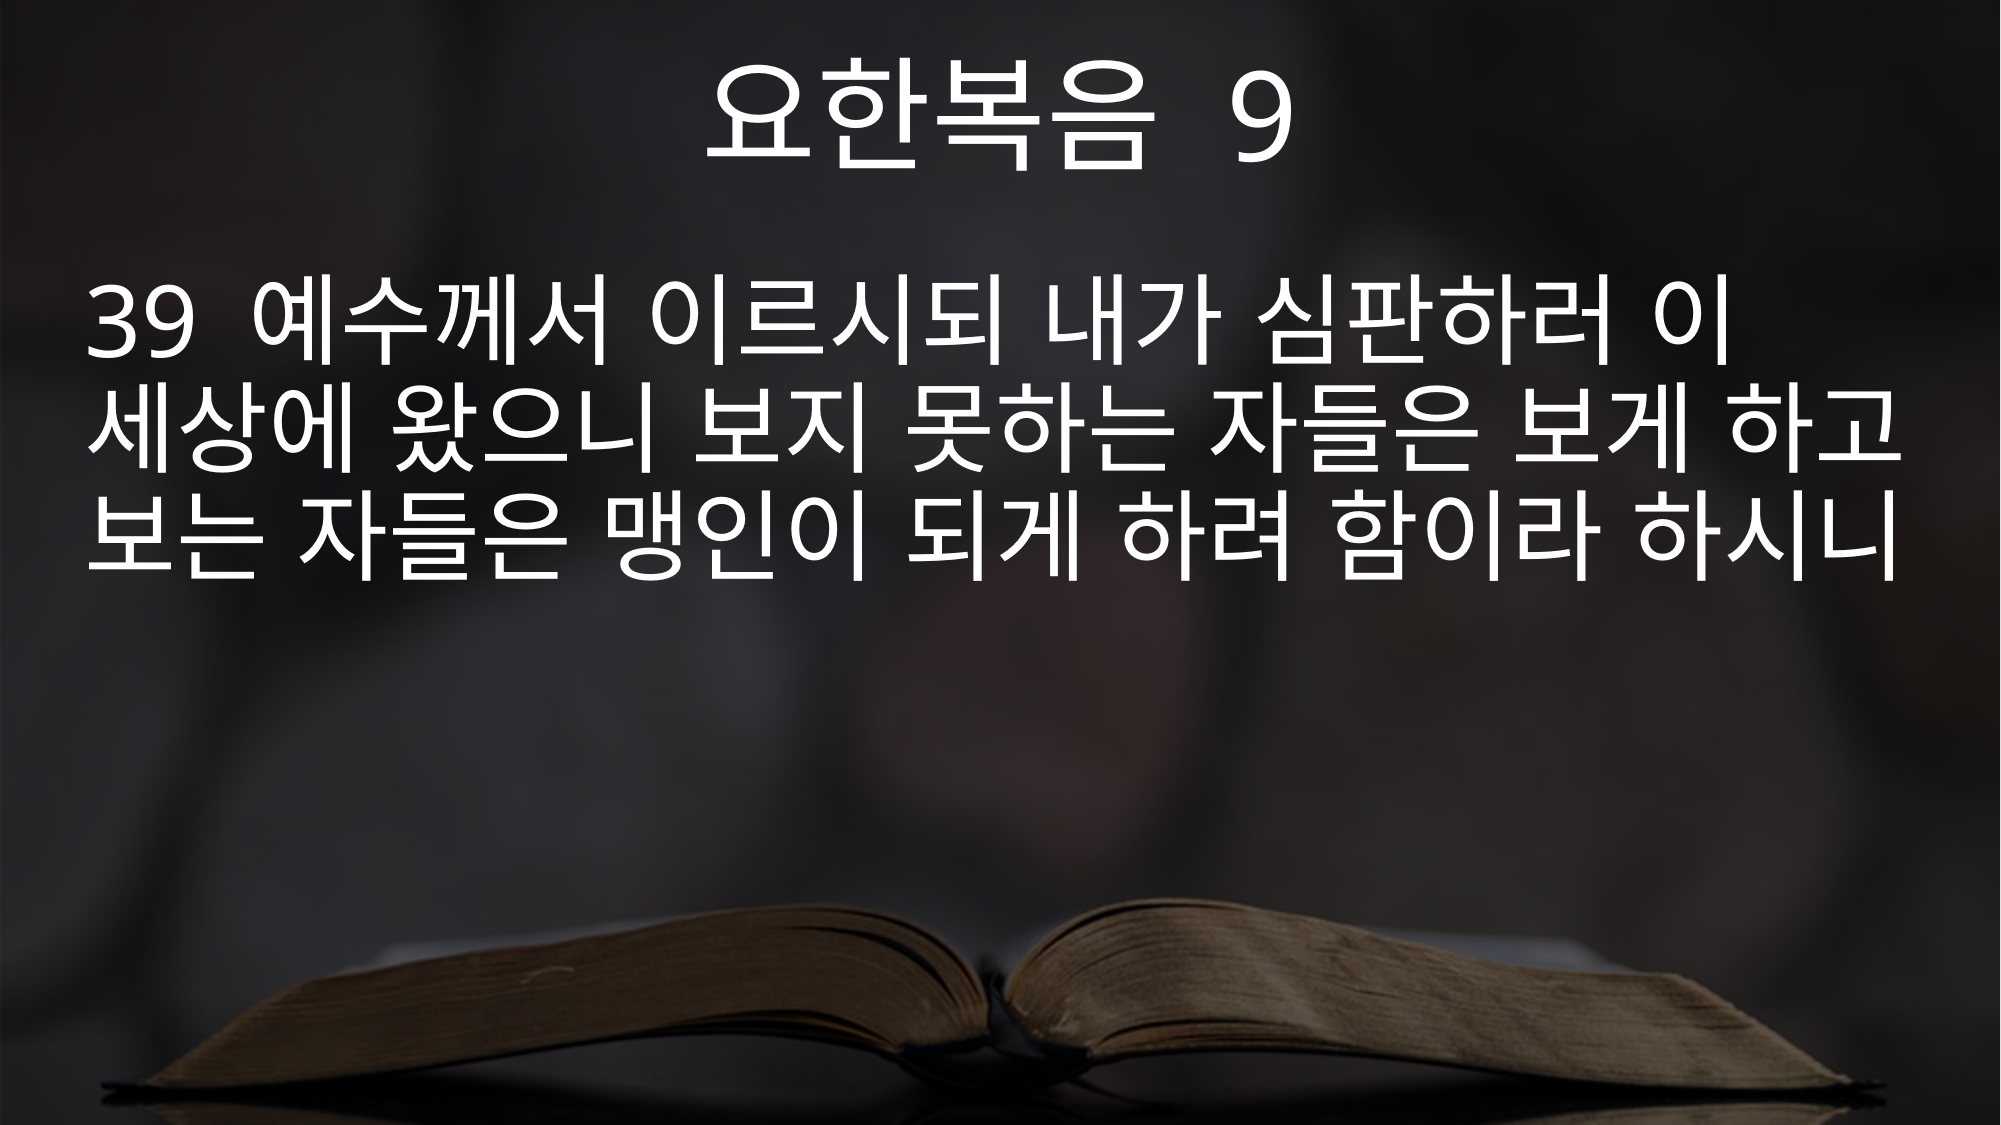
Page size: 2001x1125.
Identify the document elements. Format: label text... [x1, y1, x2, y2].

list 39 예수께서 이르시되 내가 심판하러 이 세상에 왔으니 보지 못하는 자들은 보게 하고 보는 자들은 맹인이 되게 하려 함이라 하시니 [69, 263, 1953, 423]
picture [0, 0, 2001, 1125]
footer 요한복음 9 [0, 32, 2000, 192]
